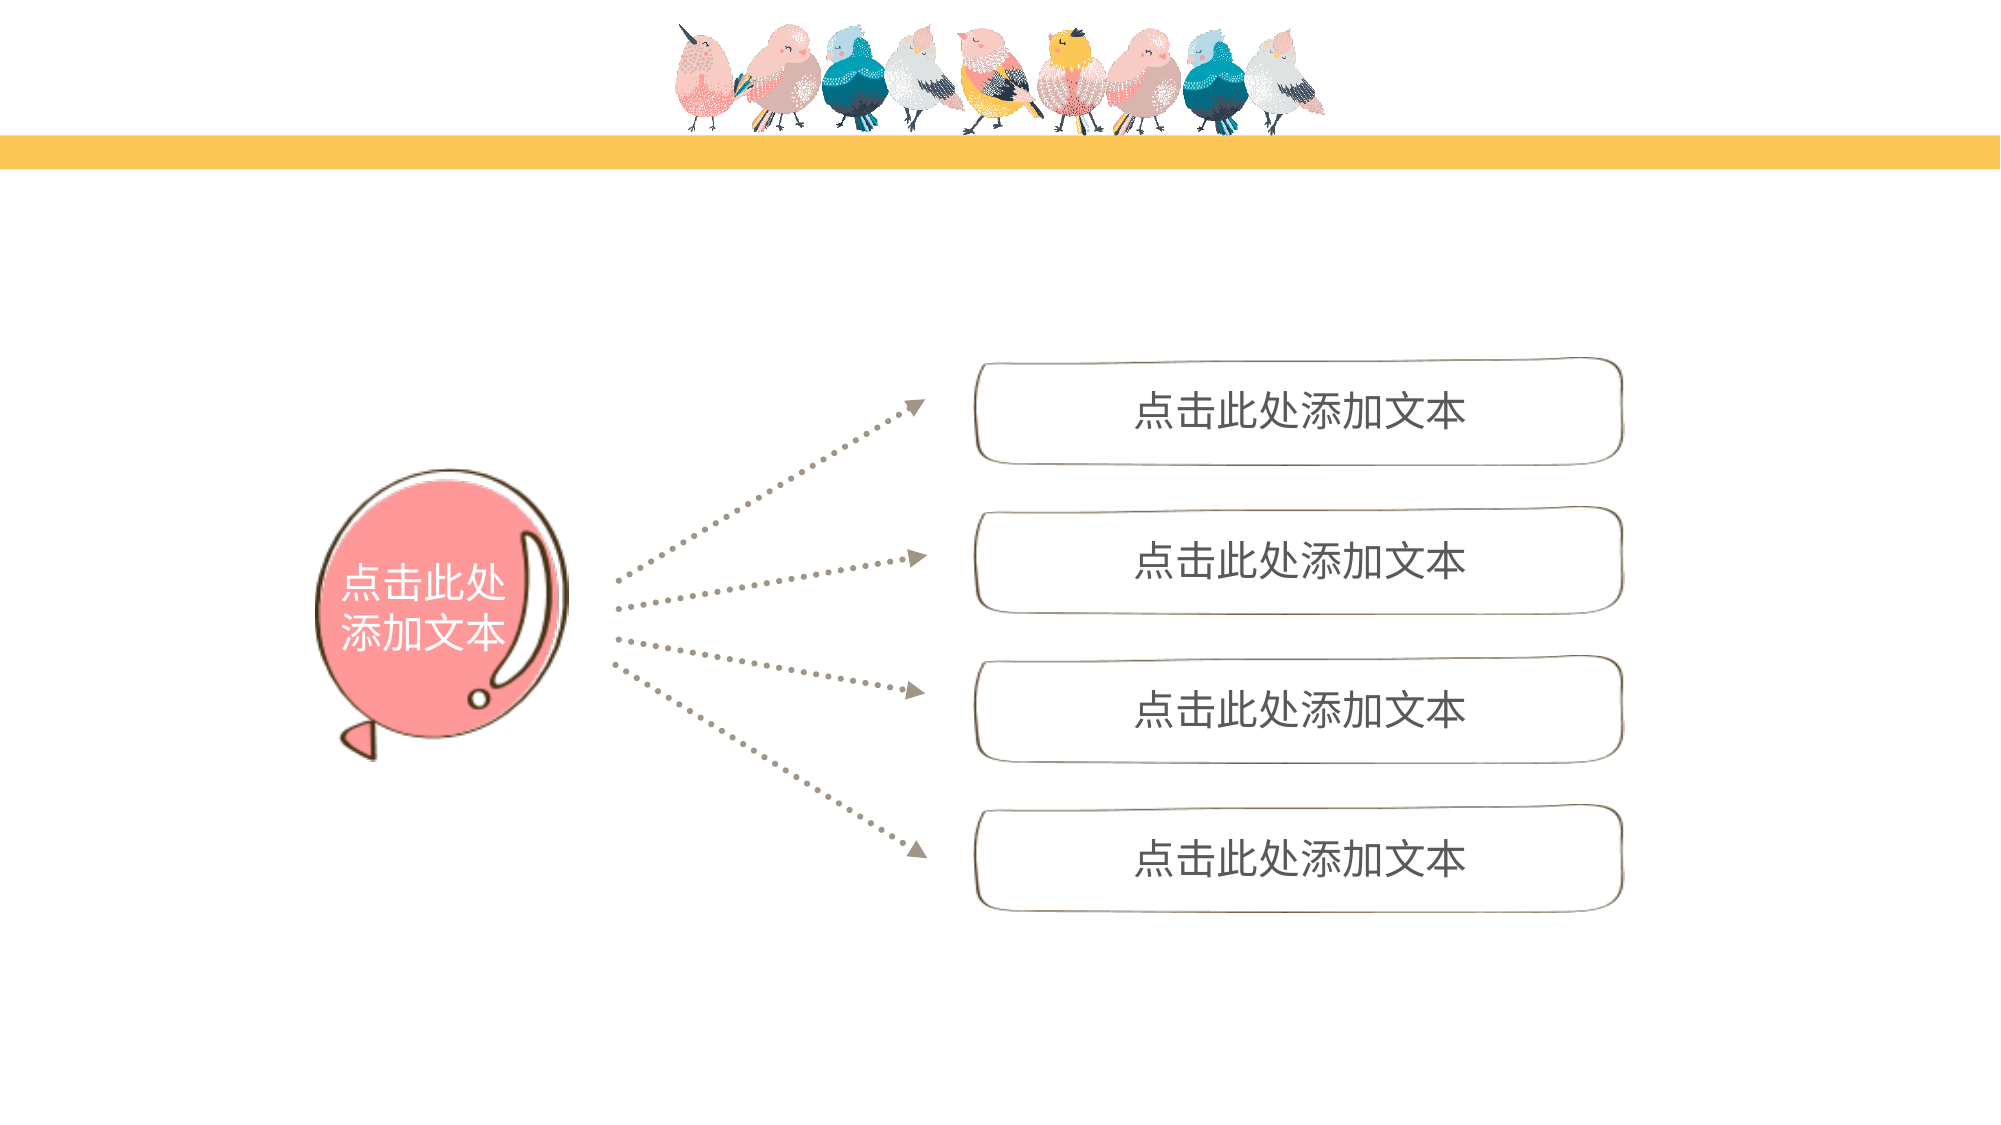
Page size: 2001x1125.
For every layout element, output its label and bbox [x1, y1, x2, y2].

text_box [973, 804, 1625, 913]
text_box [911, 685, 926, 698]
text_box [315, 468, 569, 762]
text_box [973, 506, 1625, 615]
text_box [913, 846, 928, 859]
text_box [674, 24, 1325, 136]
text_box [914, 551, 928, 564]
text_box [973, 357, 1625, 466]
text_box [911, 399, 926, 411]
text_box [0, 134, 2000, 171]
text_box [973, 655, 1625, 764]
